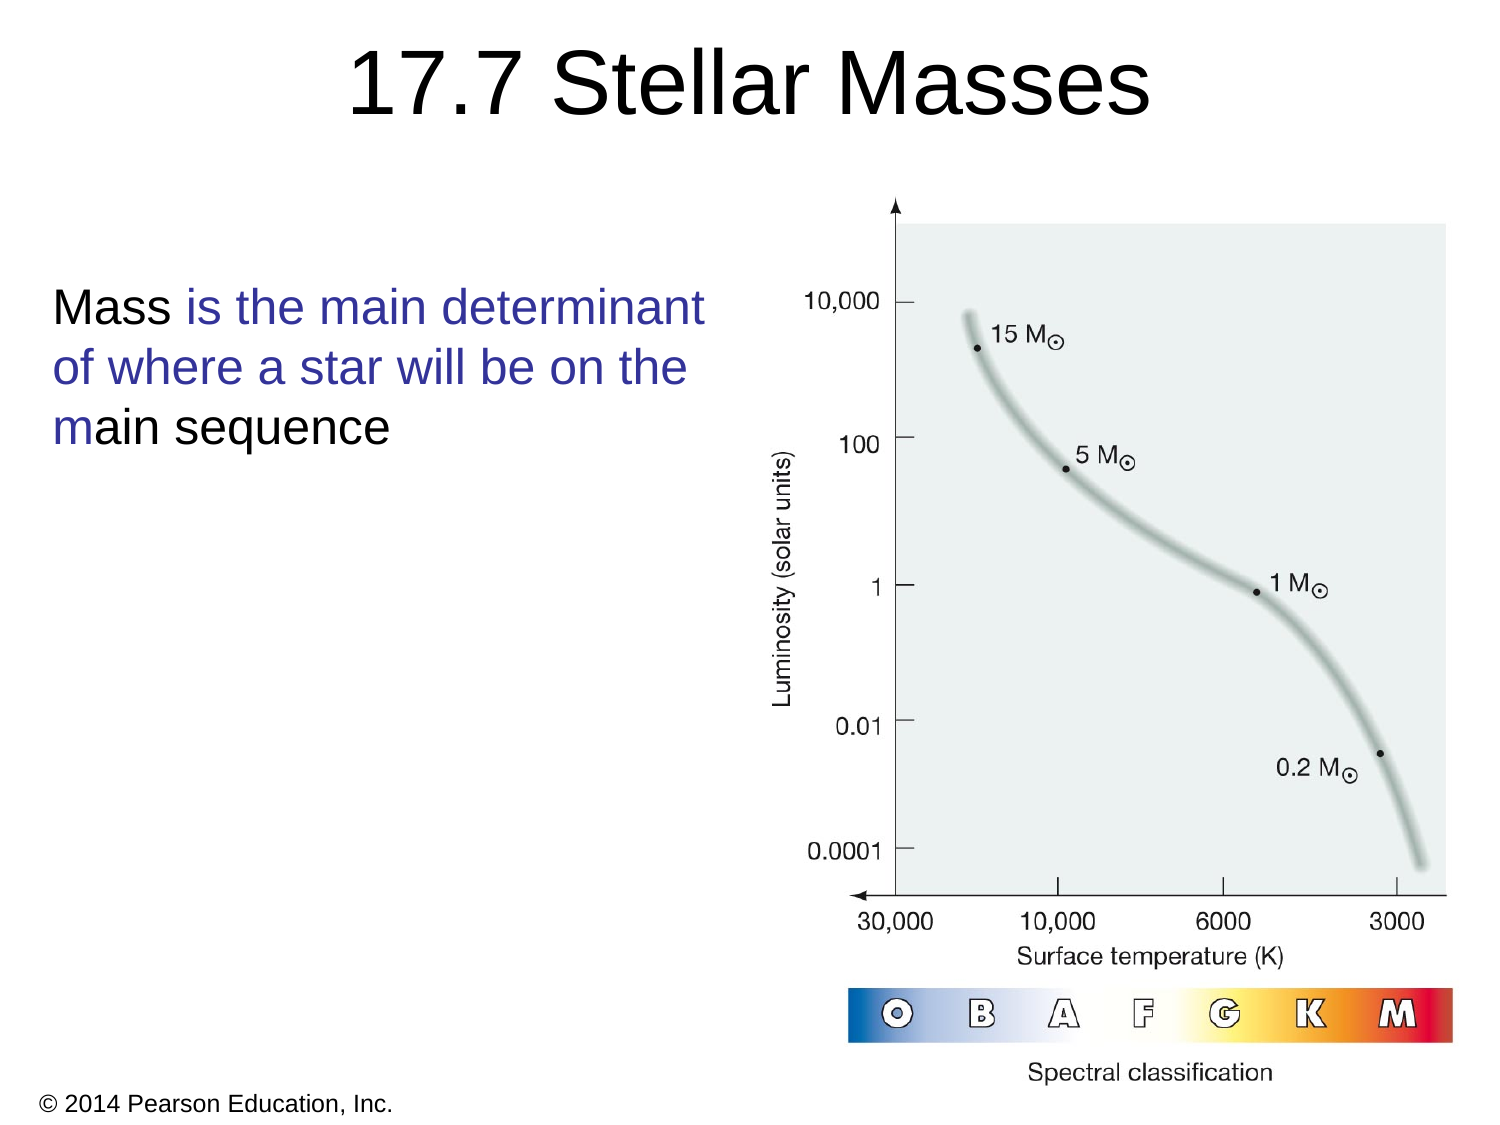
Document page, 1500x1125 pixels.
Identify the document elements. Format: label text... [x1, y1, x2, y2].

text_box Mass is the main determinant of where a star will be on the main sequence [37, 267, 750, 462]
title 17.7 Stellar Masses [75, 0, 1425, 166]
picture [762, 187, 1461, 1089]
